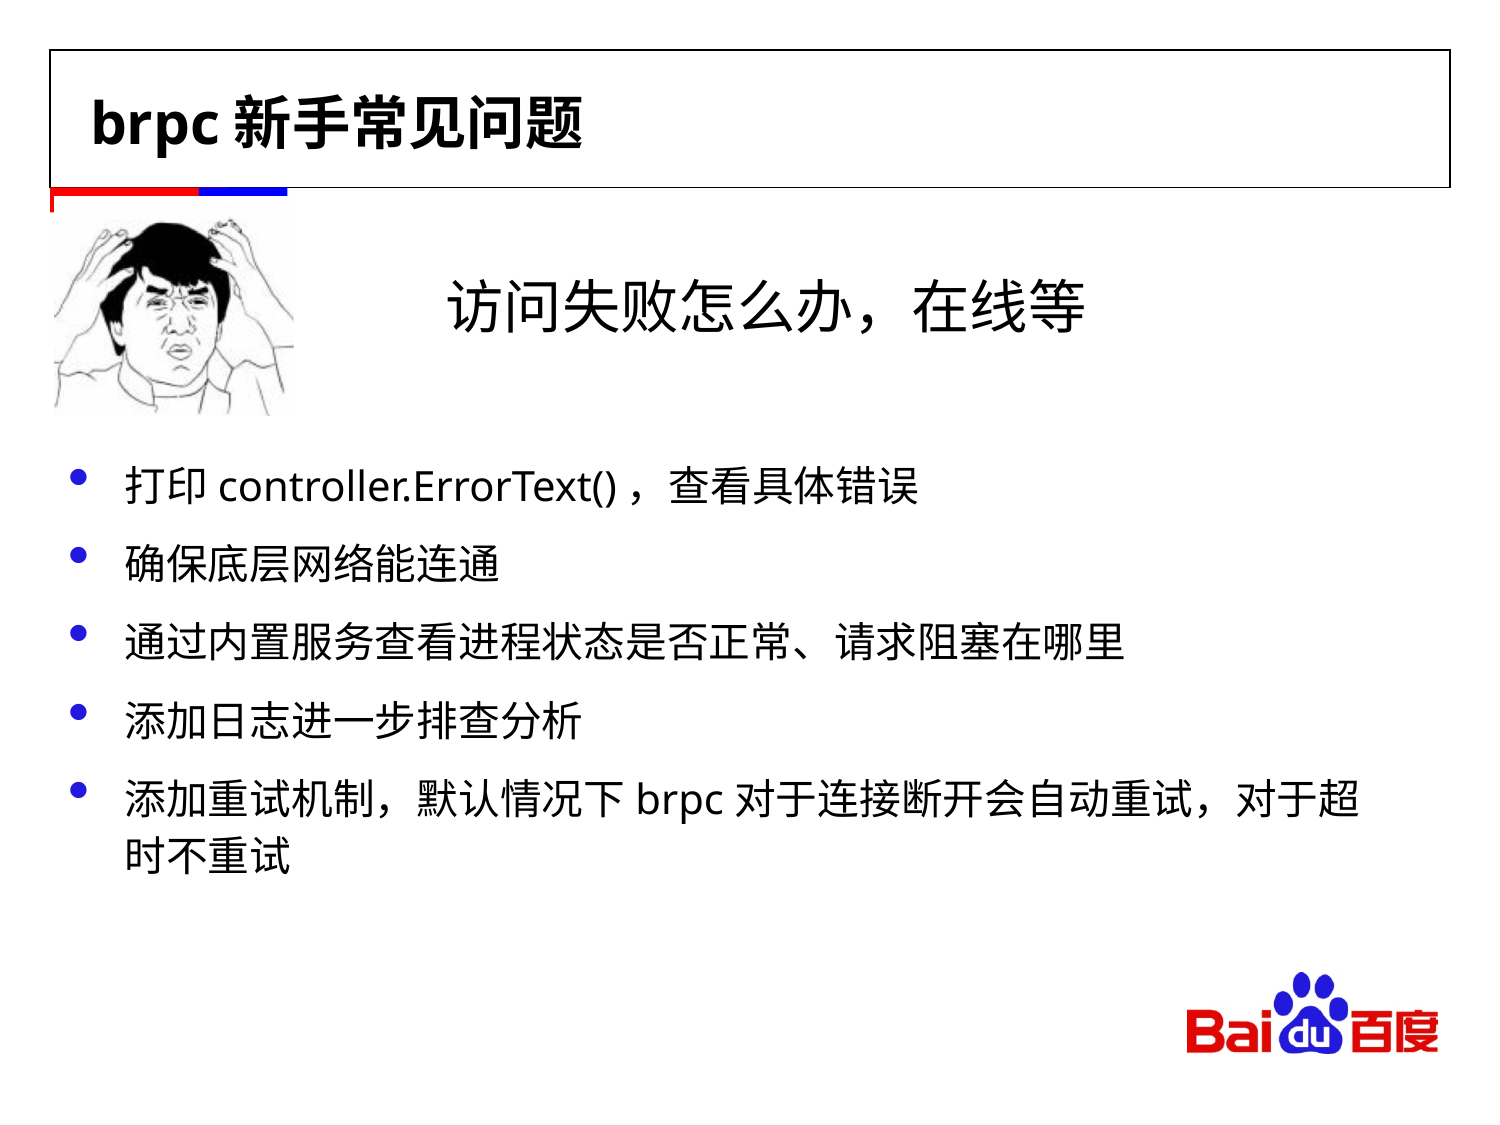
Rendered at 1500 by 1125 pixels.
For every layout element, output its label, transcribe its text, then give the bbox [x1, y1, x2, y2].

picture [54, 196, 295, 416]
picture [1187, 972, 1438, 1054]
list 打印controller.ErrorText()，查看具体错误 确保底层网络能连通 通过内置服务查看进程状态是否正常、请求阻塞在哪里 添加日志进一步排查分析 添加重试机制，默认情况下brpc对于连接断开会自动重试，对于超时不重试 [52, 444, 1377, 1024]
text_box 访问失败怎么办，在线等 [430, 262, 1235, 348]
title brpc新手常见问题 [74, 56, 1426, 185]
